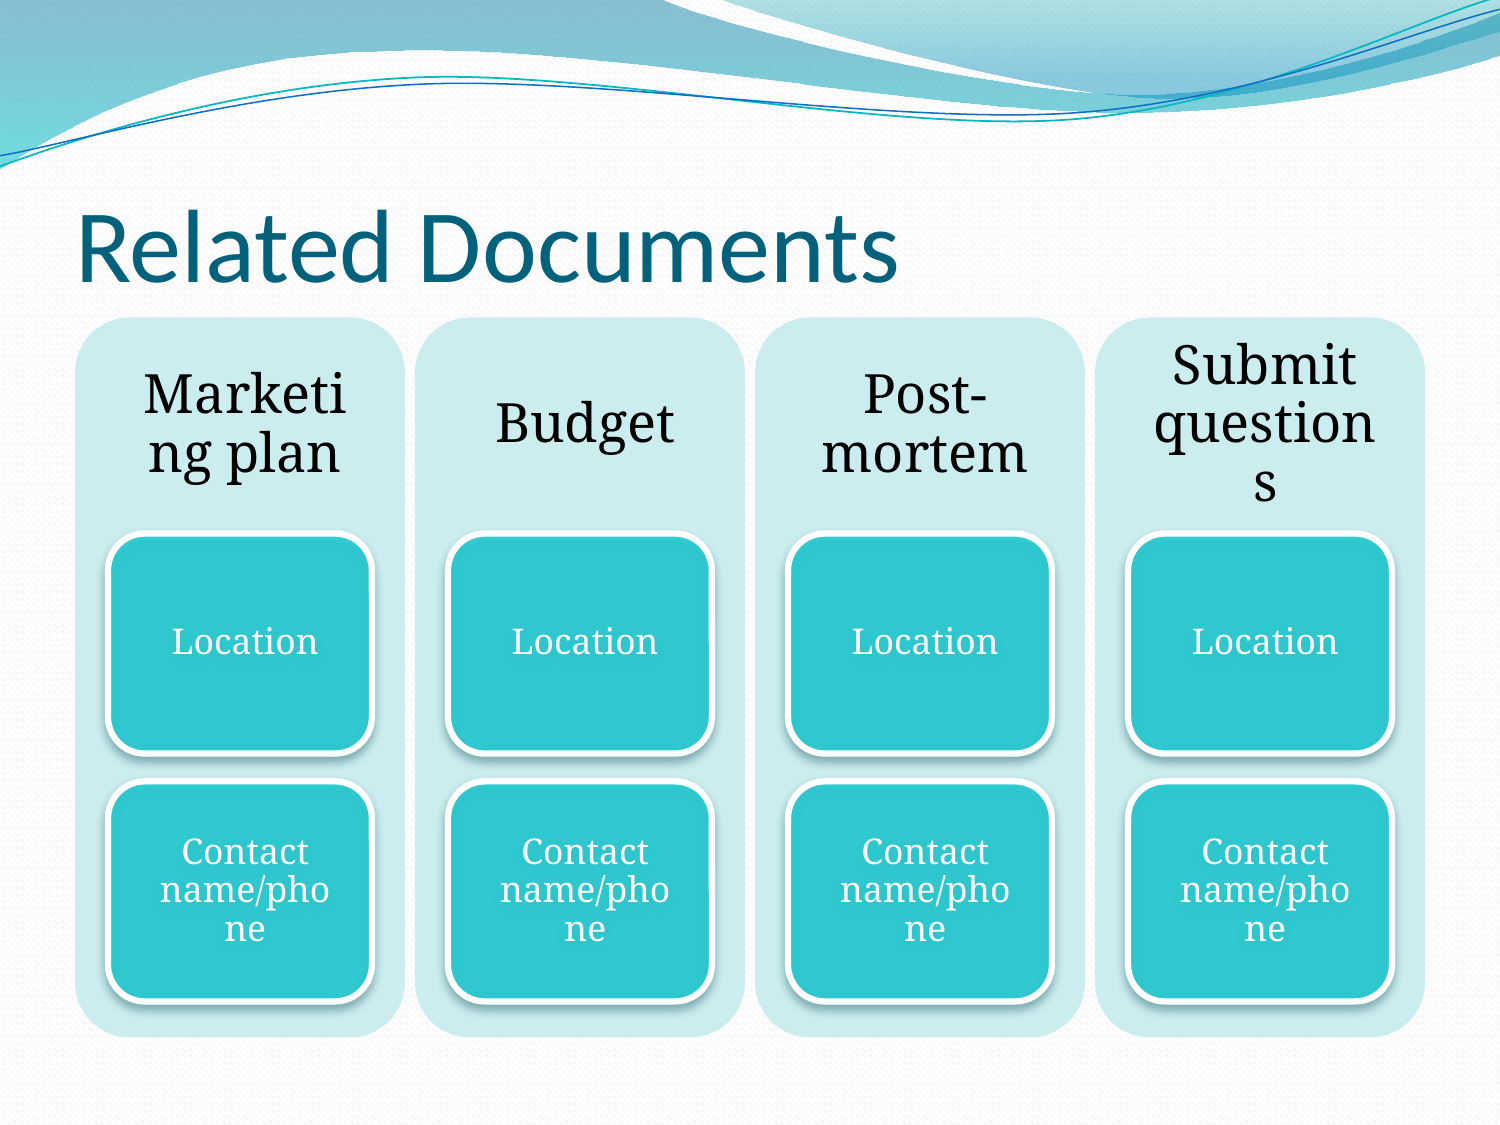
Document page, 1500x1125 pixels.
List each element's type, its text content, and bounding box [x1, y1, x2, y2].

title Related Documents [75, 115, 1425, 303]
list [74, 317, 1426, 1038]
